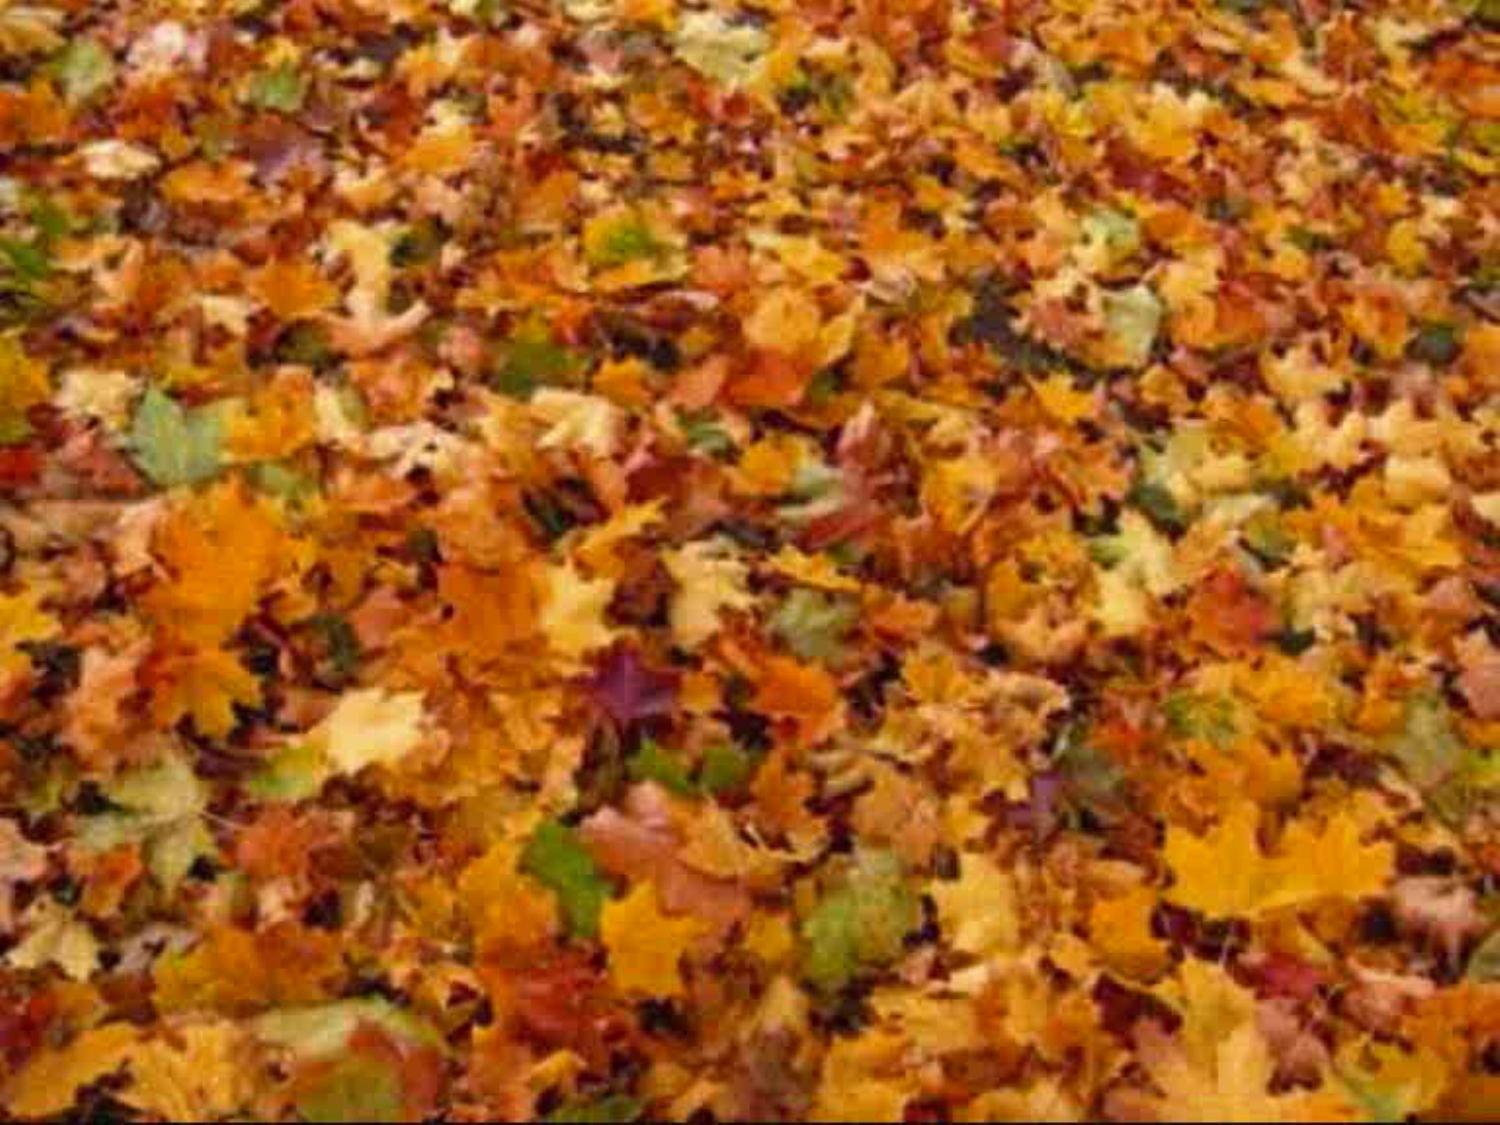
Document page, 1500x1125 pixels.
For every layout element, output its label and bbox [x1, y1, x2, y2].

text_box [0, 0, 1500, 1125]
